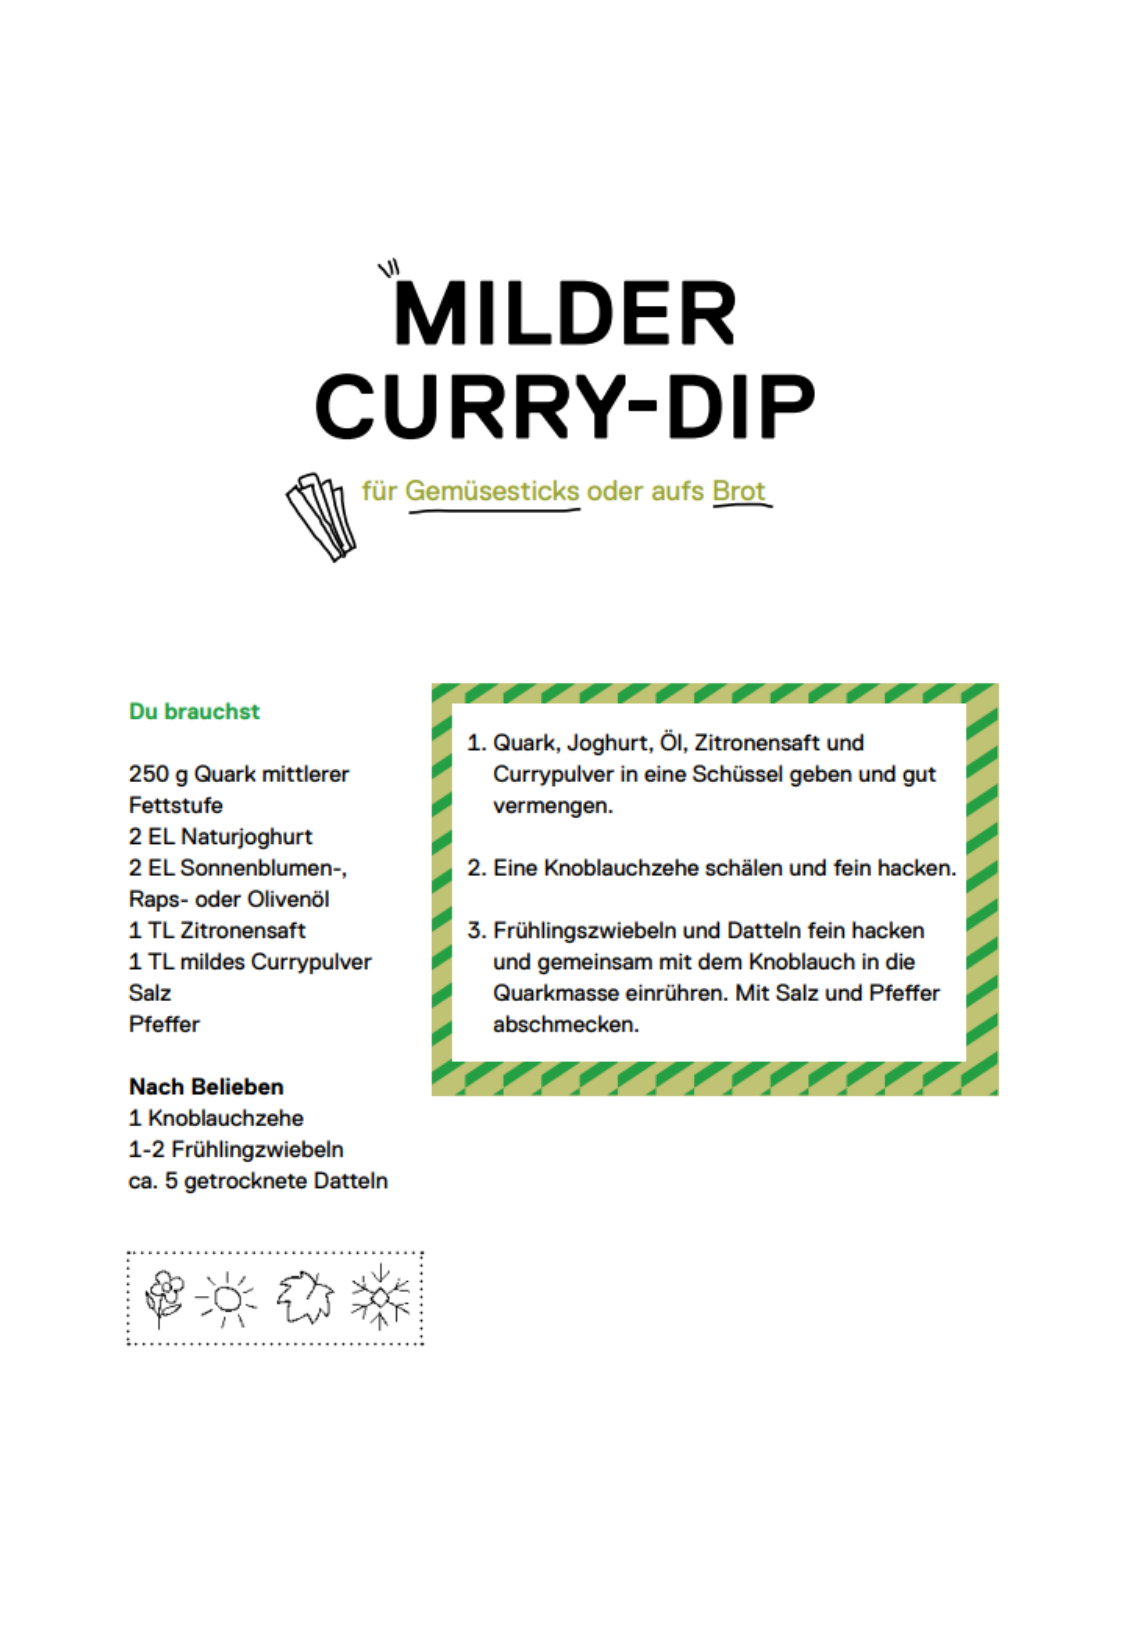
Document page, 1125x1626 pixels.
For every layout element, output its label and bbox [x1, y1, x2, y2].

picture [20, 233, 1104, 1392]
